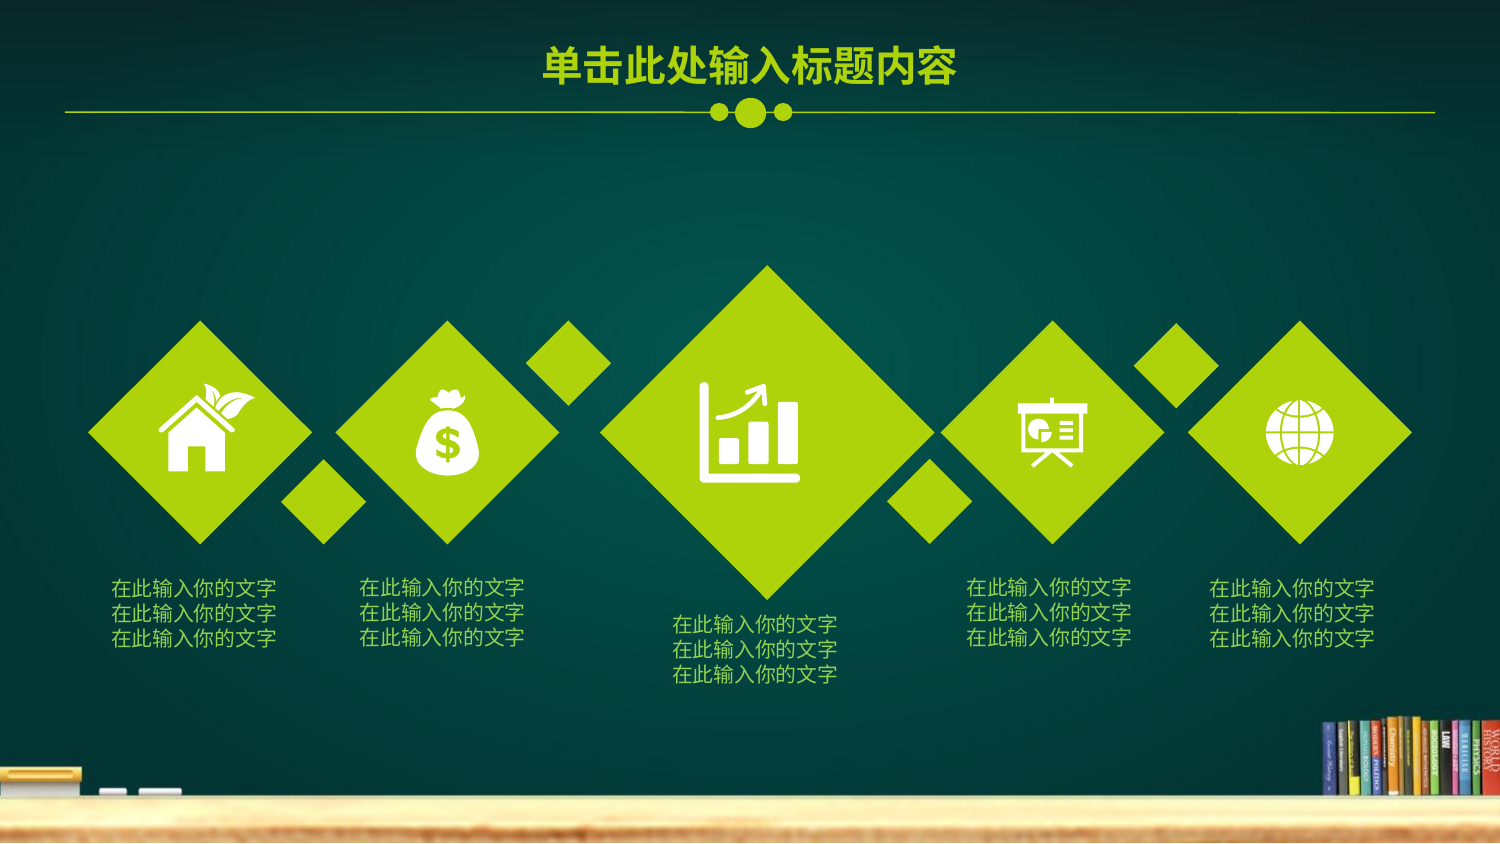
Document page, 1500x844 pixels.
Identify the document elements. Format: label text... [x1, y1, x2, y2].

text_box [599, 265, 935, 601]
text_box [699, 382, 801, 483]
text_box [1133, 323, 1219, 409]
text_box 在此输入你的文字 在此输入你的文字 在此输入你的文字 [99, 570, 301, 657]
text_box [1300, 400, 1334, 432]
text_box [1300, 433, 1334, 466]
text_box 在此输入你的文字 在此输入你的文字 在此输入你的文字 [955, 568, 1156, 656]
text_box [87, 320, 313, 545]
text_box [525, 320, 612, 406]
text_box [1265, 400, 1299, 432]
text_box [940, 320, 1165, 545]
text_box [429, 389, 466, 409]
text_box 单击此处输入标题内容 [526, 32, 974, 97]
text_box [1017, 397, 1088, 468]
text_box [158, 383, 256, 433]
text_box 在此输入你的文字 在此输入你的文字 在此输入你的文字 [348, 568, 549, 656]
text_box [335, 320, 560, 545]
text_box 在此输入你的文字 在此输入你的文字 在此输入你的文字 [1198, 570, 1400, 657]
picture [0, 0, 1500, 844]
text_box [280, 459, 367, 545]
text_box [168, 407, 225, 472]
text_box [415, 410, 479, 476]
text_box 在此输入你的文字 在此输入你的文字 在此输入你的文字 [660, 606, 862, 693]
text_box [1265, 433, 1299, 465]
text_box [886, 458, 973, 544]
text_box [1187, 320, 1413, 545]
